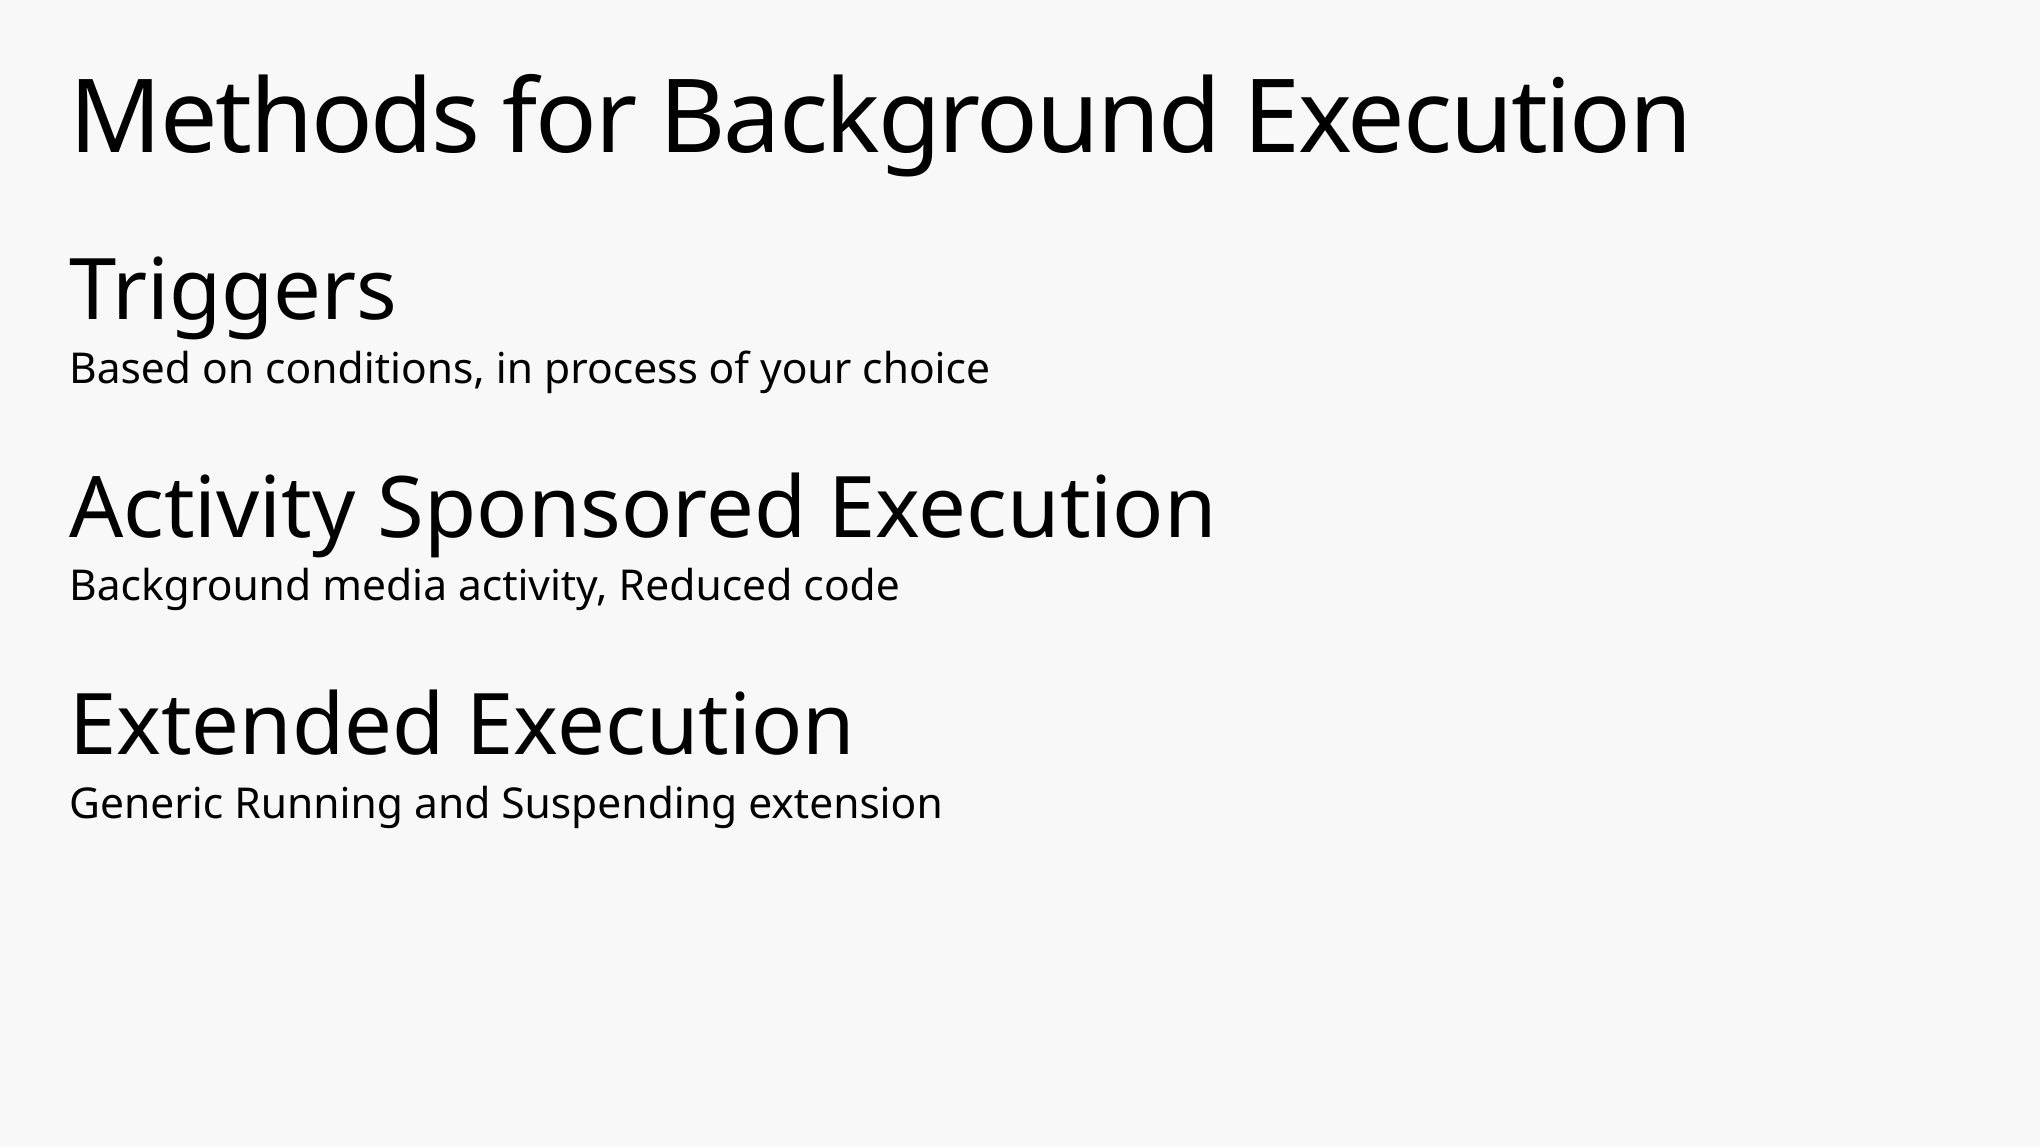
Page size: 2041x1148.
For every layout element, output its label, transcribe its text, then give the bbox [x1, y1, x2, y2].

title Methods for Background Execution [46, 49, 2036, 203]
list Triggers Based on conditions, in process of your choice Activity Sponsored Execution Background media activity, Reduced code Extended Execution Generic Running and Suspending extension [45, 231, 1995, 1129]
